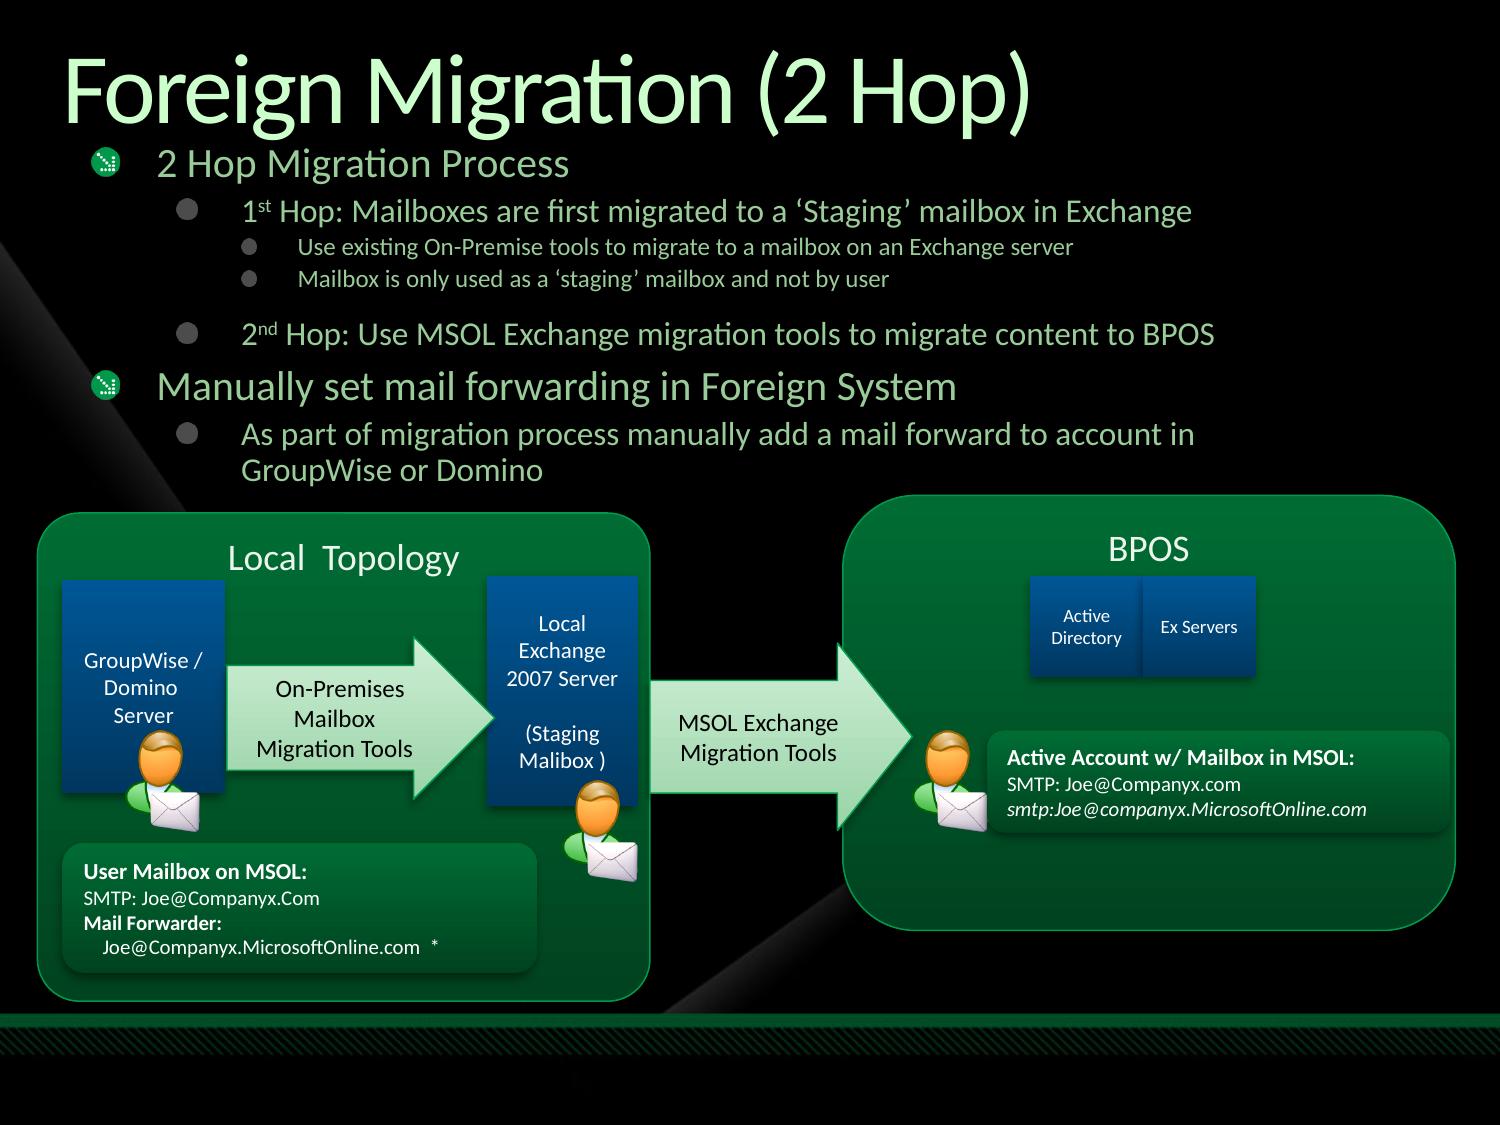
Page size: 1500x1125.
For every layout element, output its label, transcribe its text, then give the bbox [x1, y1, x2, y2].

text_box BPOS [842, 494, 1457, 932]
text_box 2 Hop Migration Process 1st Hop: Mailboxes are first migrated to a ‘Staging’ mailbox in Exchange Use existing On-Premise tools to migrate to a mailbox on an Exchange server Mailbox is only used as a ‘staging’ mailbox and not by user [76, 134, 1450, 301]
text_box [912, 730, 988, 833]
text_box User Mailbox on MSOL: SMTP: Joe@Companyx.Com Mail Forwarder: Joe@Companyx.MicrosoftOnline.com * [62, 842, 538, 973]
text_box GroupWise / Domino Server [62, 580, 225, 793]
text_box Local Topology [36, 512, 651, 1002]
picture [0, 0, 1500, 1125]
title Foreign Migration (2 Hop) [62, 37, 1438, 147]
text_box On-Premises Mailbox Migration Tools [226, 635, 496, 800]
text_box Active Directory [1030, 576, 1140, 677]
text_box Active Account w/ Mailbox in MSOL: SMTP: Joe@Companyx.com smtp:Joe@companyx.MicrosoftOnline.com [991, 730, 1450, 833]
text_box MSOL Exchange Migration Tools [649, 642, 910, 832]
text_box Manually set mail forwarding in Foreign System As part of migration process manually add a mail forward to account in GroupWise or Domino [76, 357, 1364, 496]
text_box Local Exchange 2007 Server (Staging Malibox ) [487, 576, 638, 806]
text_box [562, 780, 638, 883]
text_box Ex Servers [1142, 576, 1256, 677]
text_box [124, 730, 201, 833]
text_box 2nd Hop: Use MSOL Exchange migration tools to migrate content to BPOS [76, 309, 1317, 357]
